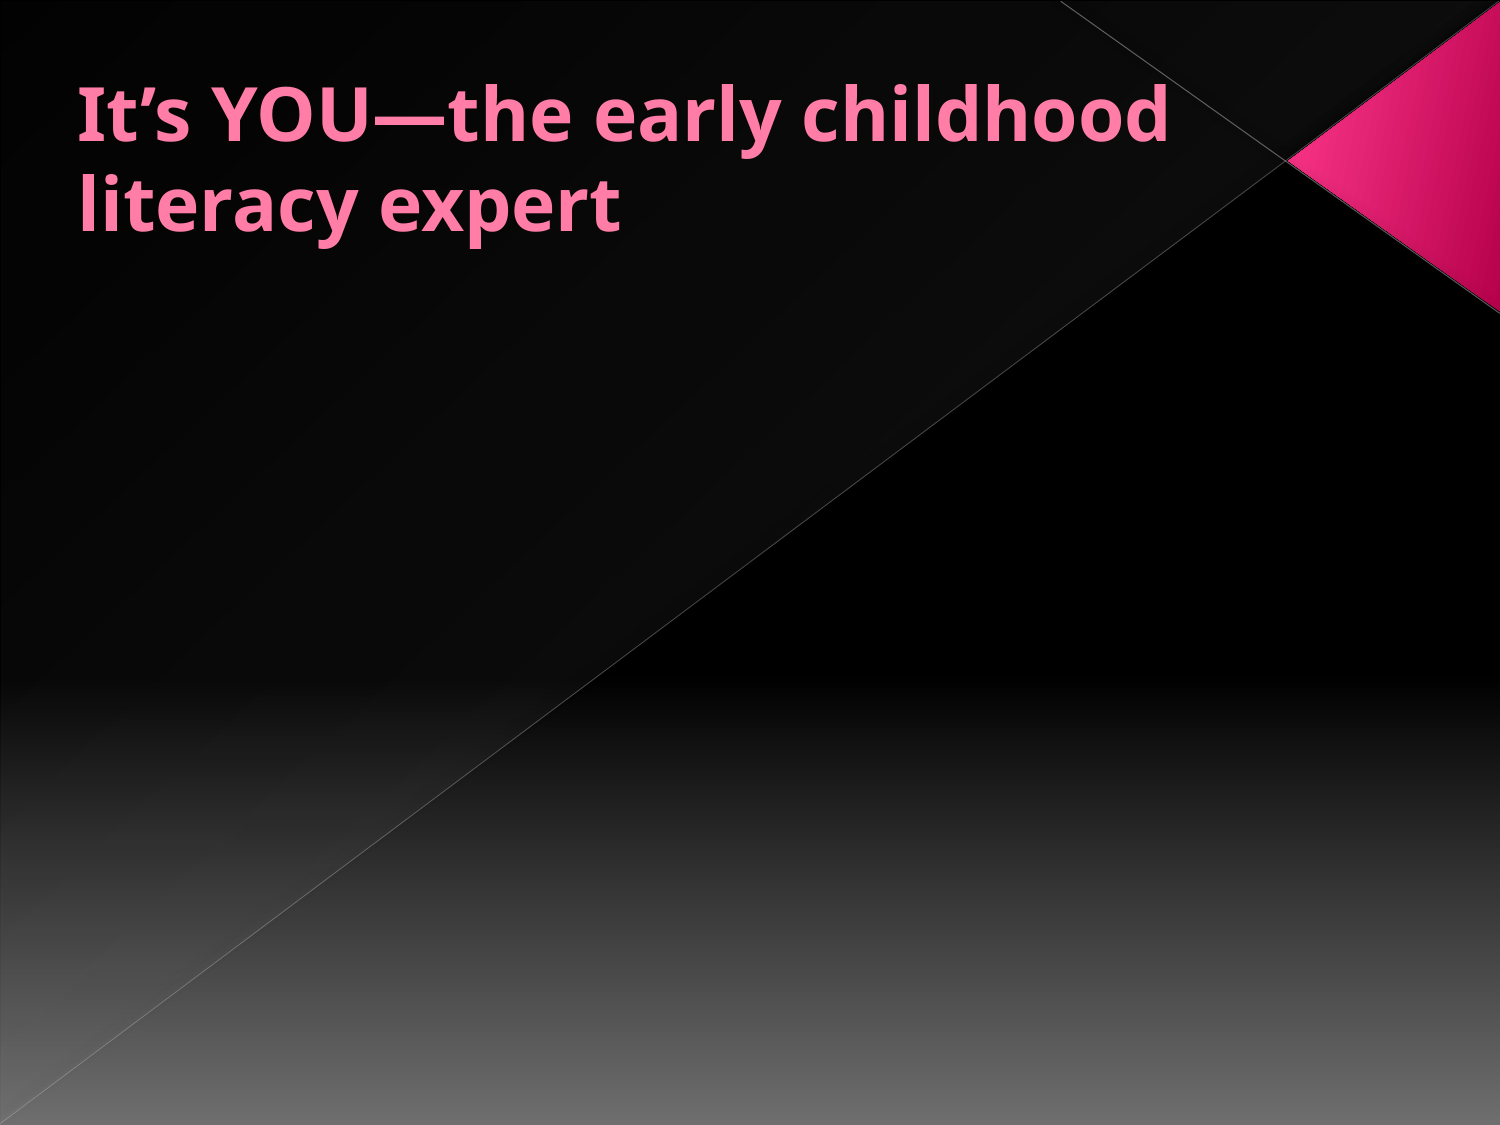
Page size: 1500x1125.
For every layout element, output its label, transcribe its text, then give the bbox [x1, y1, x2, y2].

title It’s YOU—the early childhood literacy expert [62, 44, 1250, 268]
